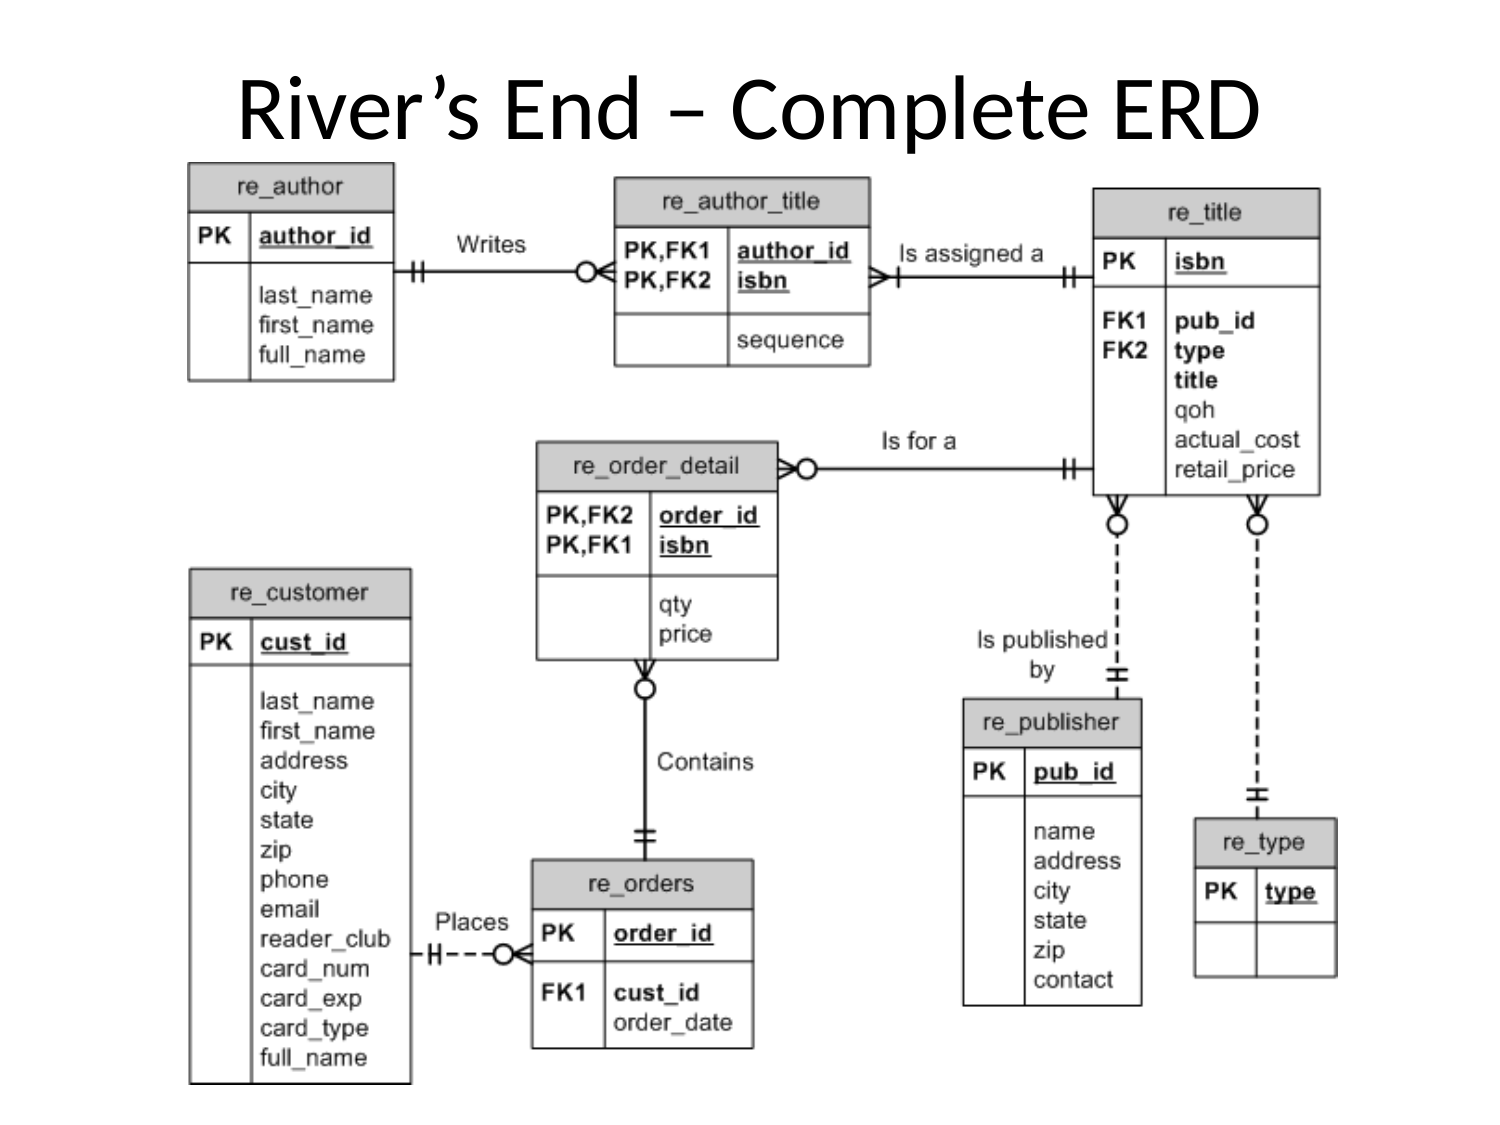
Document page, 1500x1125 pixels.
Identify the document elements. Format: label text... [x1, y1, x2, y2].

title River’s End – Complete ERD [75, 24, 1425, 180]
picture [187, 162, 1338, 1085]
